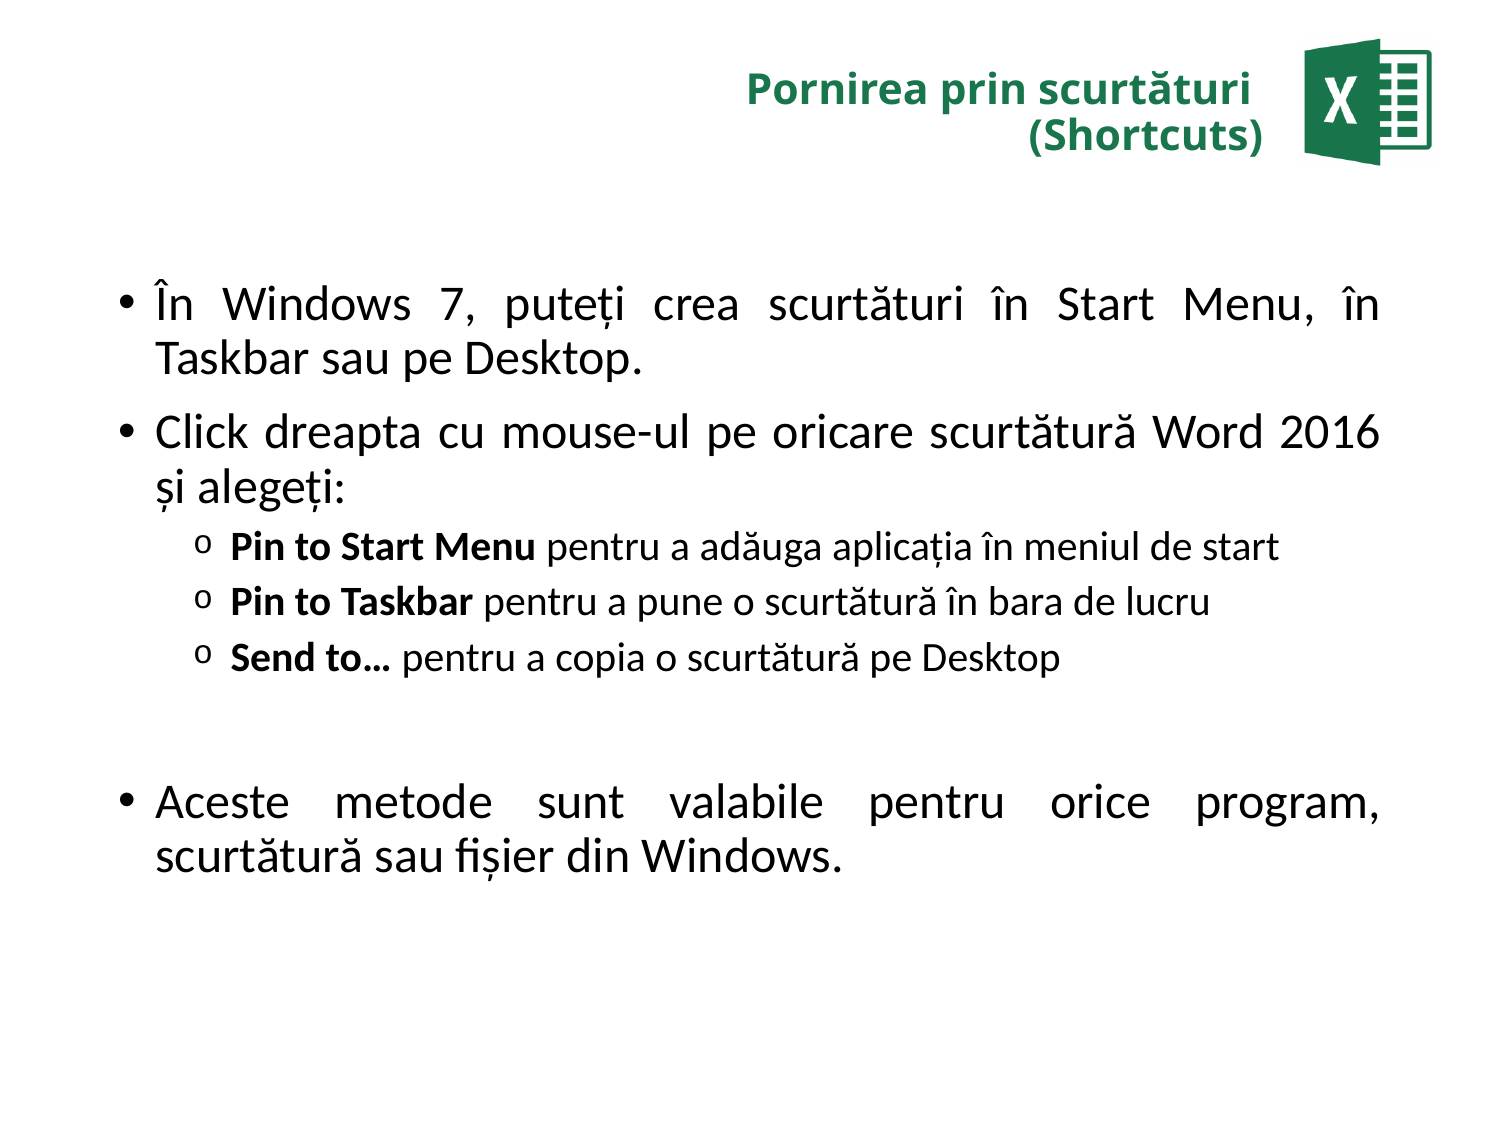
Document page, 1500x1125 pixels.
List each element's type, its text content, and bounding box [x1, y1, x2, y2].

picture [1300, 34, 1436, 170]
title Pornirea prin scurtături (Shortcuts) [103, 59, 1279, 168]
list În Windows 7, puteţi crea scurtături în Start Menu, în Taskbar sau pe Desktop. Click dreapta cu mouse-ul pe oricare scurtătură Word 2016 şi alegeţi: Pin to Start Menu pentru a adăuga aplicaţia în meniul de start Pin to Taskbar pentru a pune o scurtătură în bara de lucru Send to… pentru a copia o scurtătură pe Desktop Aceste metode sunt valabile pentru orice program, scurtătură sau fişier din Windows. [103, 269, 1397, 1107]
